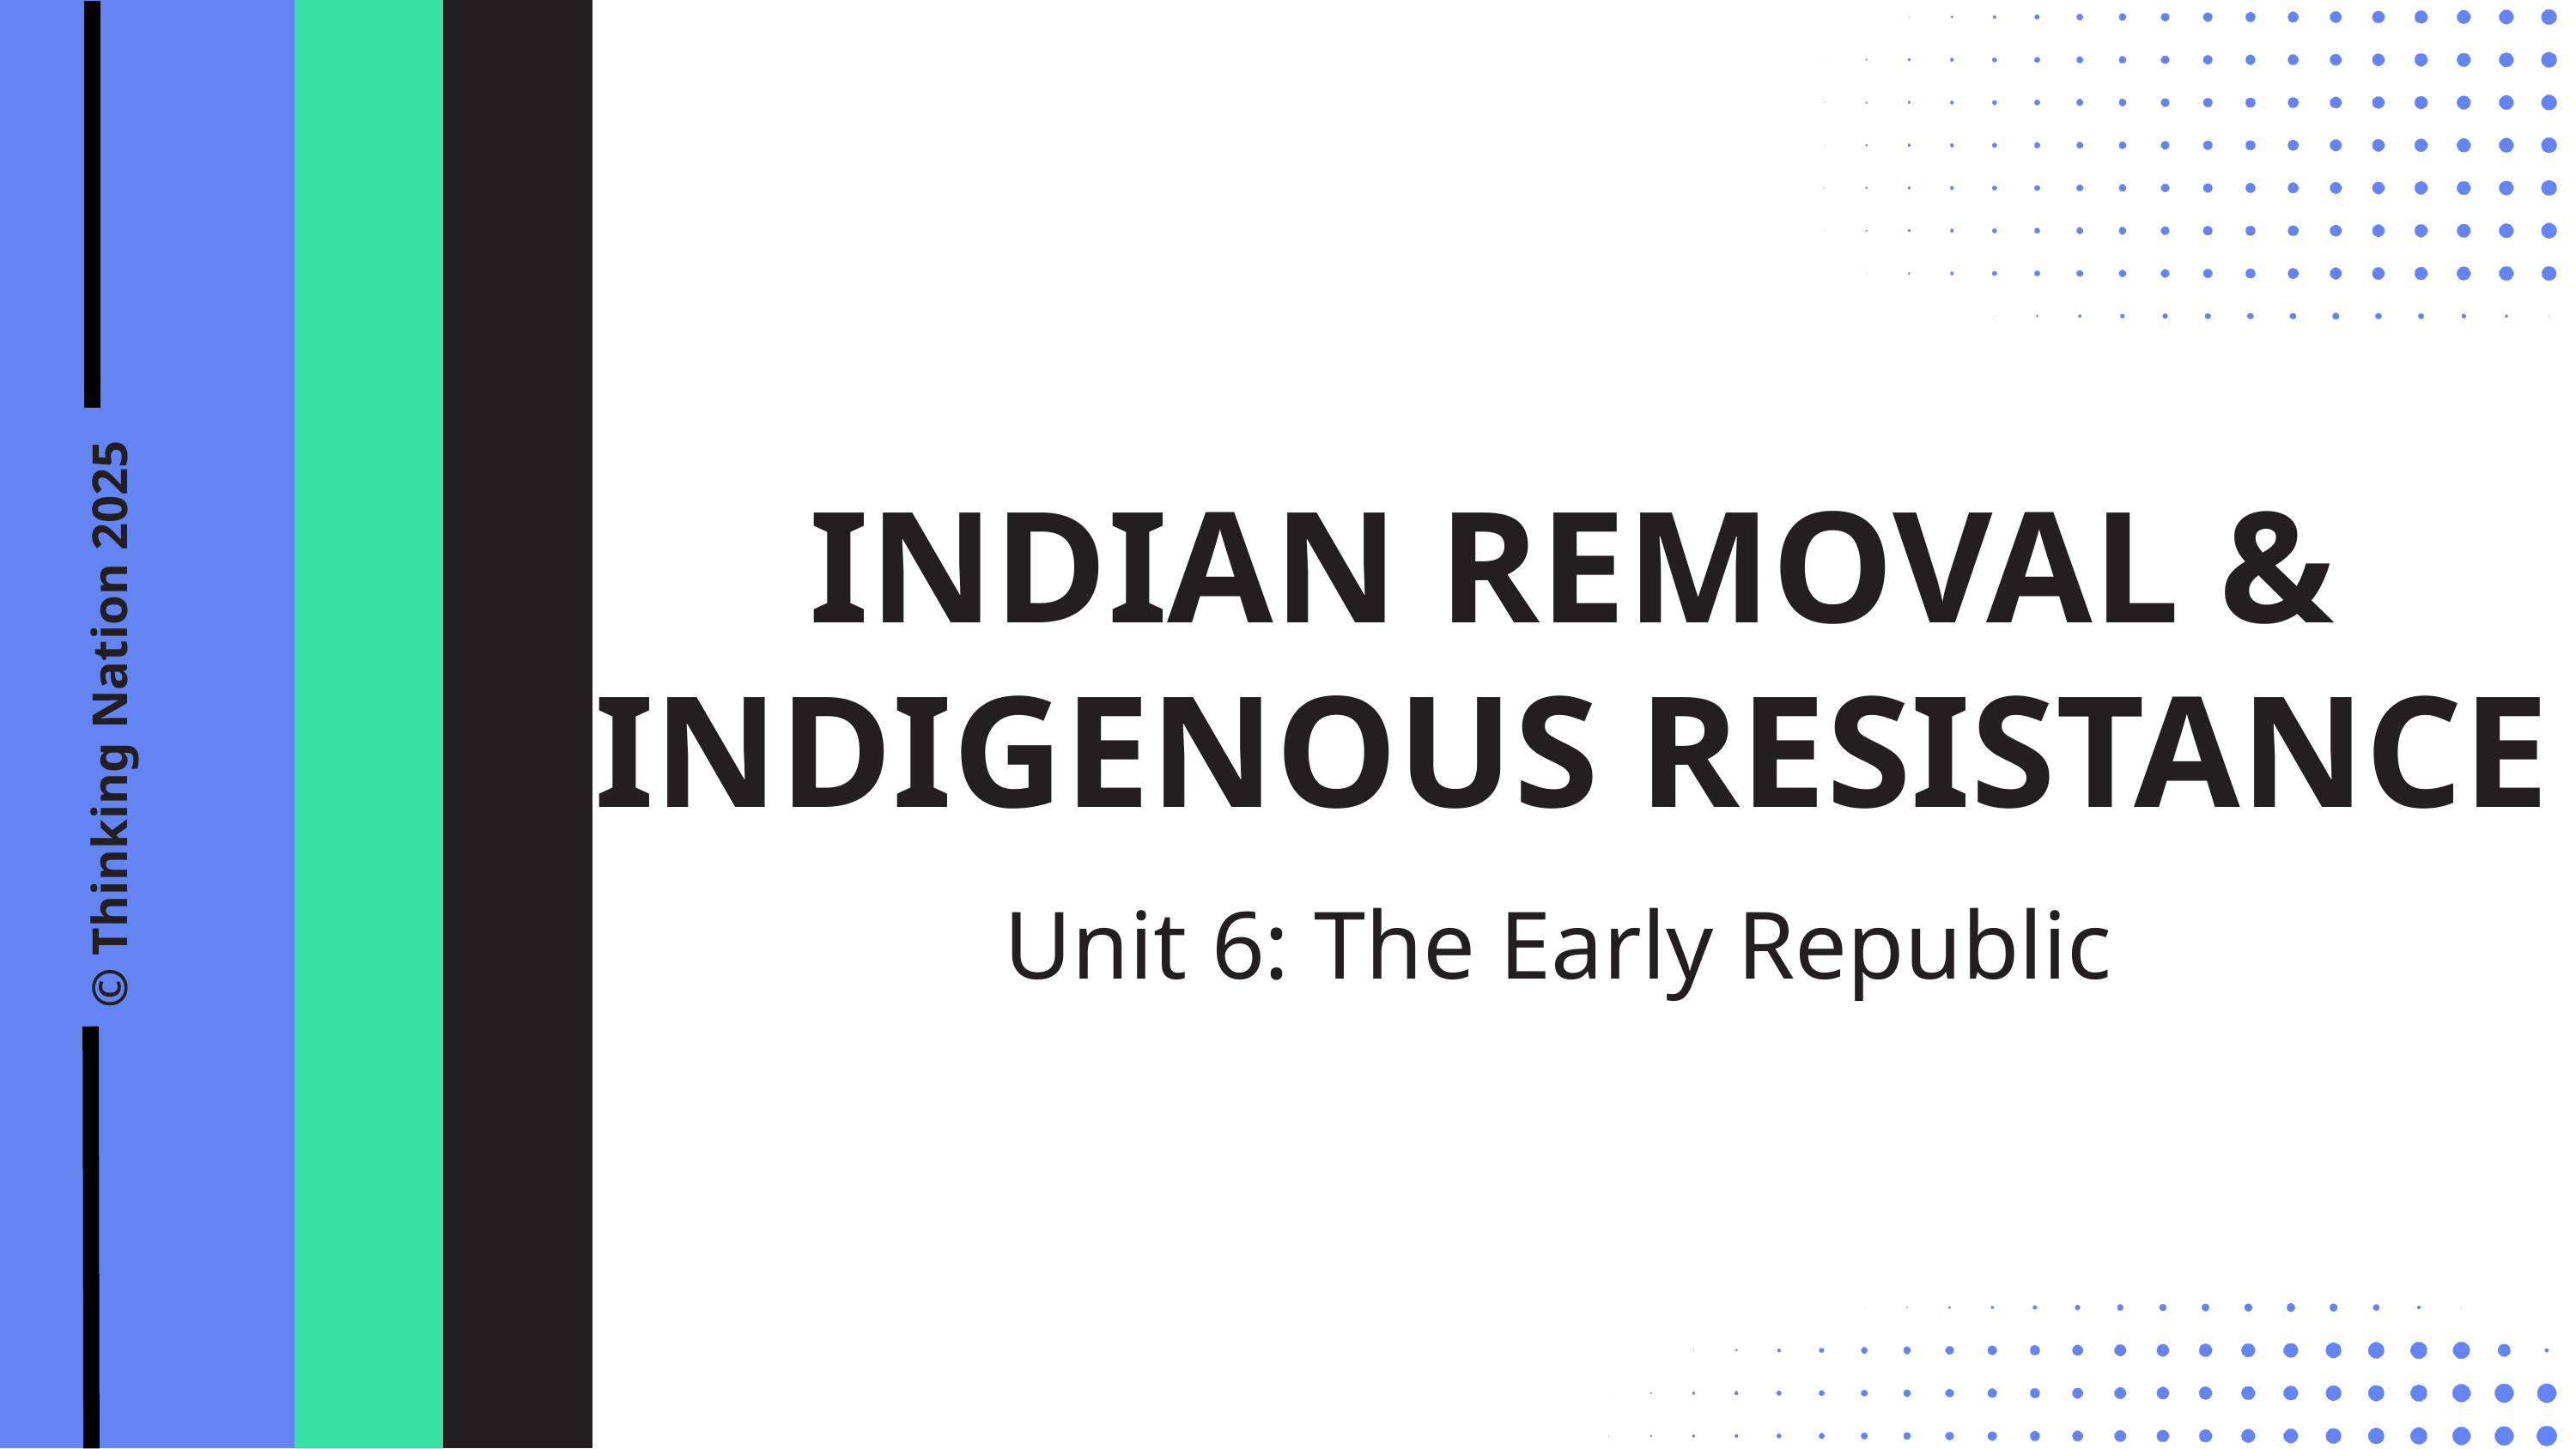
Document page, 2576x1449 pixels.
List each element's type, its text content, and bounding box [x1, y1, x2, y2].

text_box [1565, 1303, 2576, 1449]
text_box INDIAN REMOVAL & INDIGENOUS RESISTANCE [599, 469, 2565, 839]
text_box [1781, 0, 2576, 319]
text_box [0, 0, 593, 1449]
text_box Unit 6: The Early Republic [599, 841, 2551, 998]
